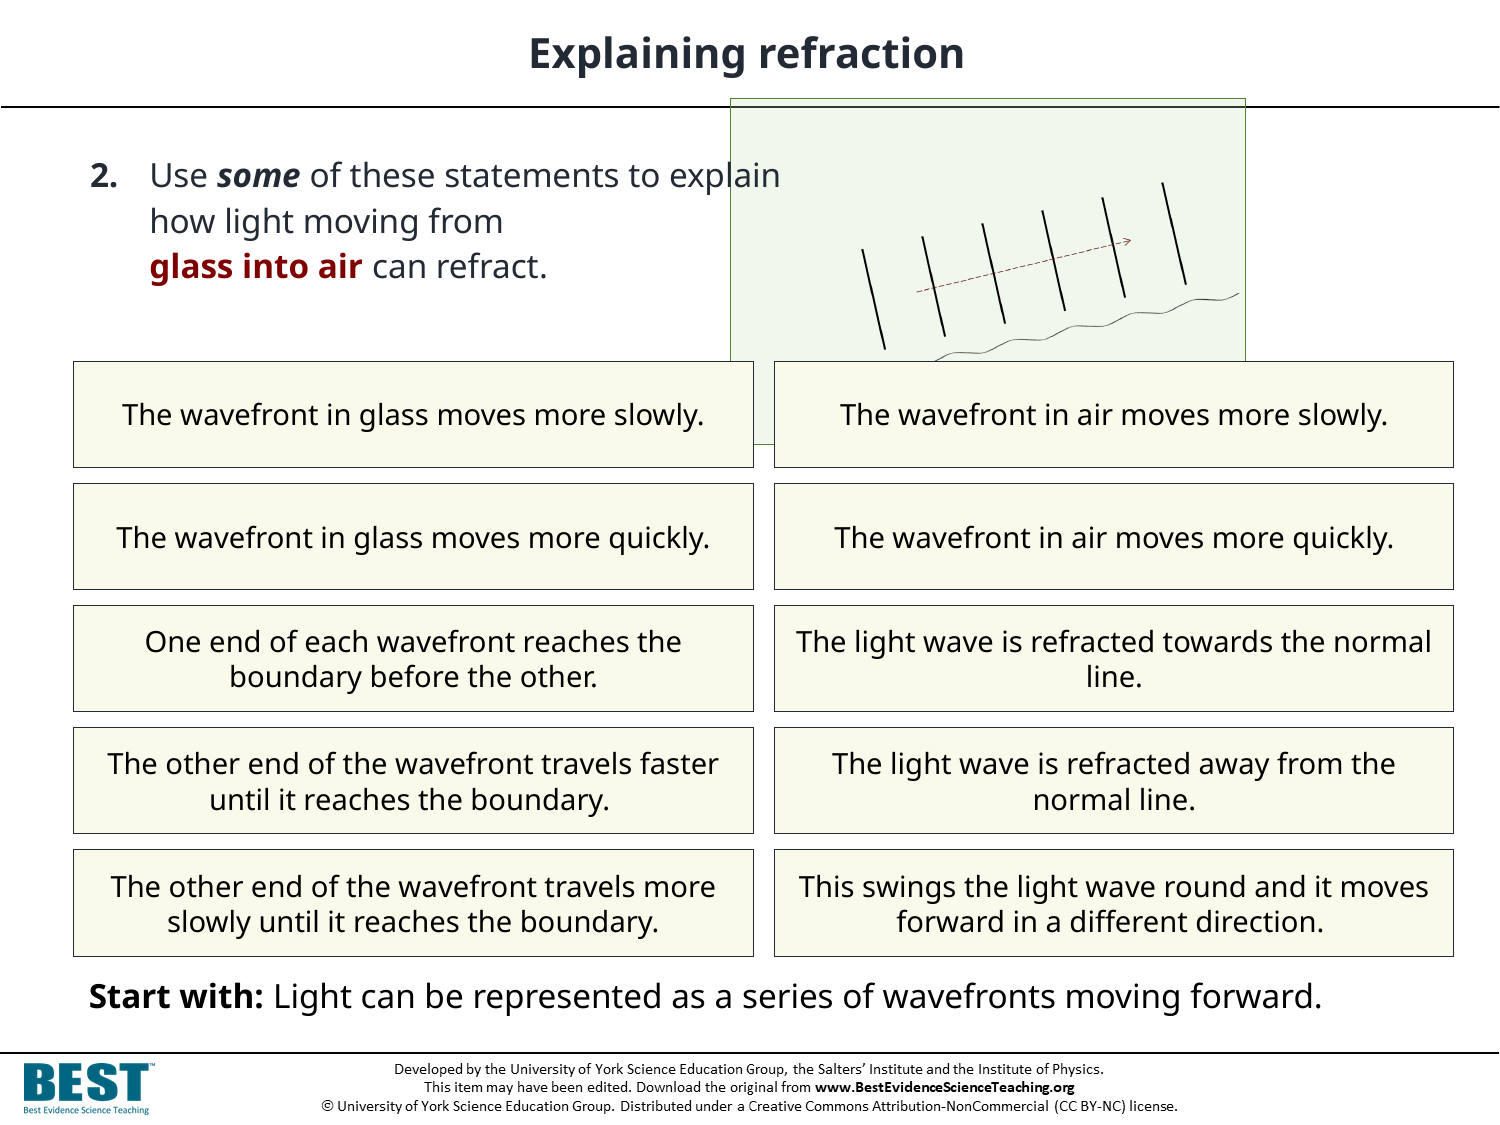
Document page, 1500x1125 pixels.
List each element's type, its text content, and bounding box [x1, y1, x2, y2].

text_box Explaining refraction [23, 4, 1471, 99]
picture [0, 106, 1500, 1125]
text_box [730, 98, 1246, 445]
